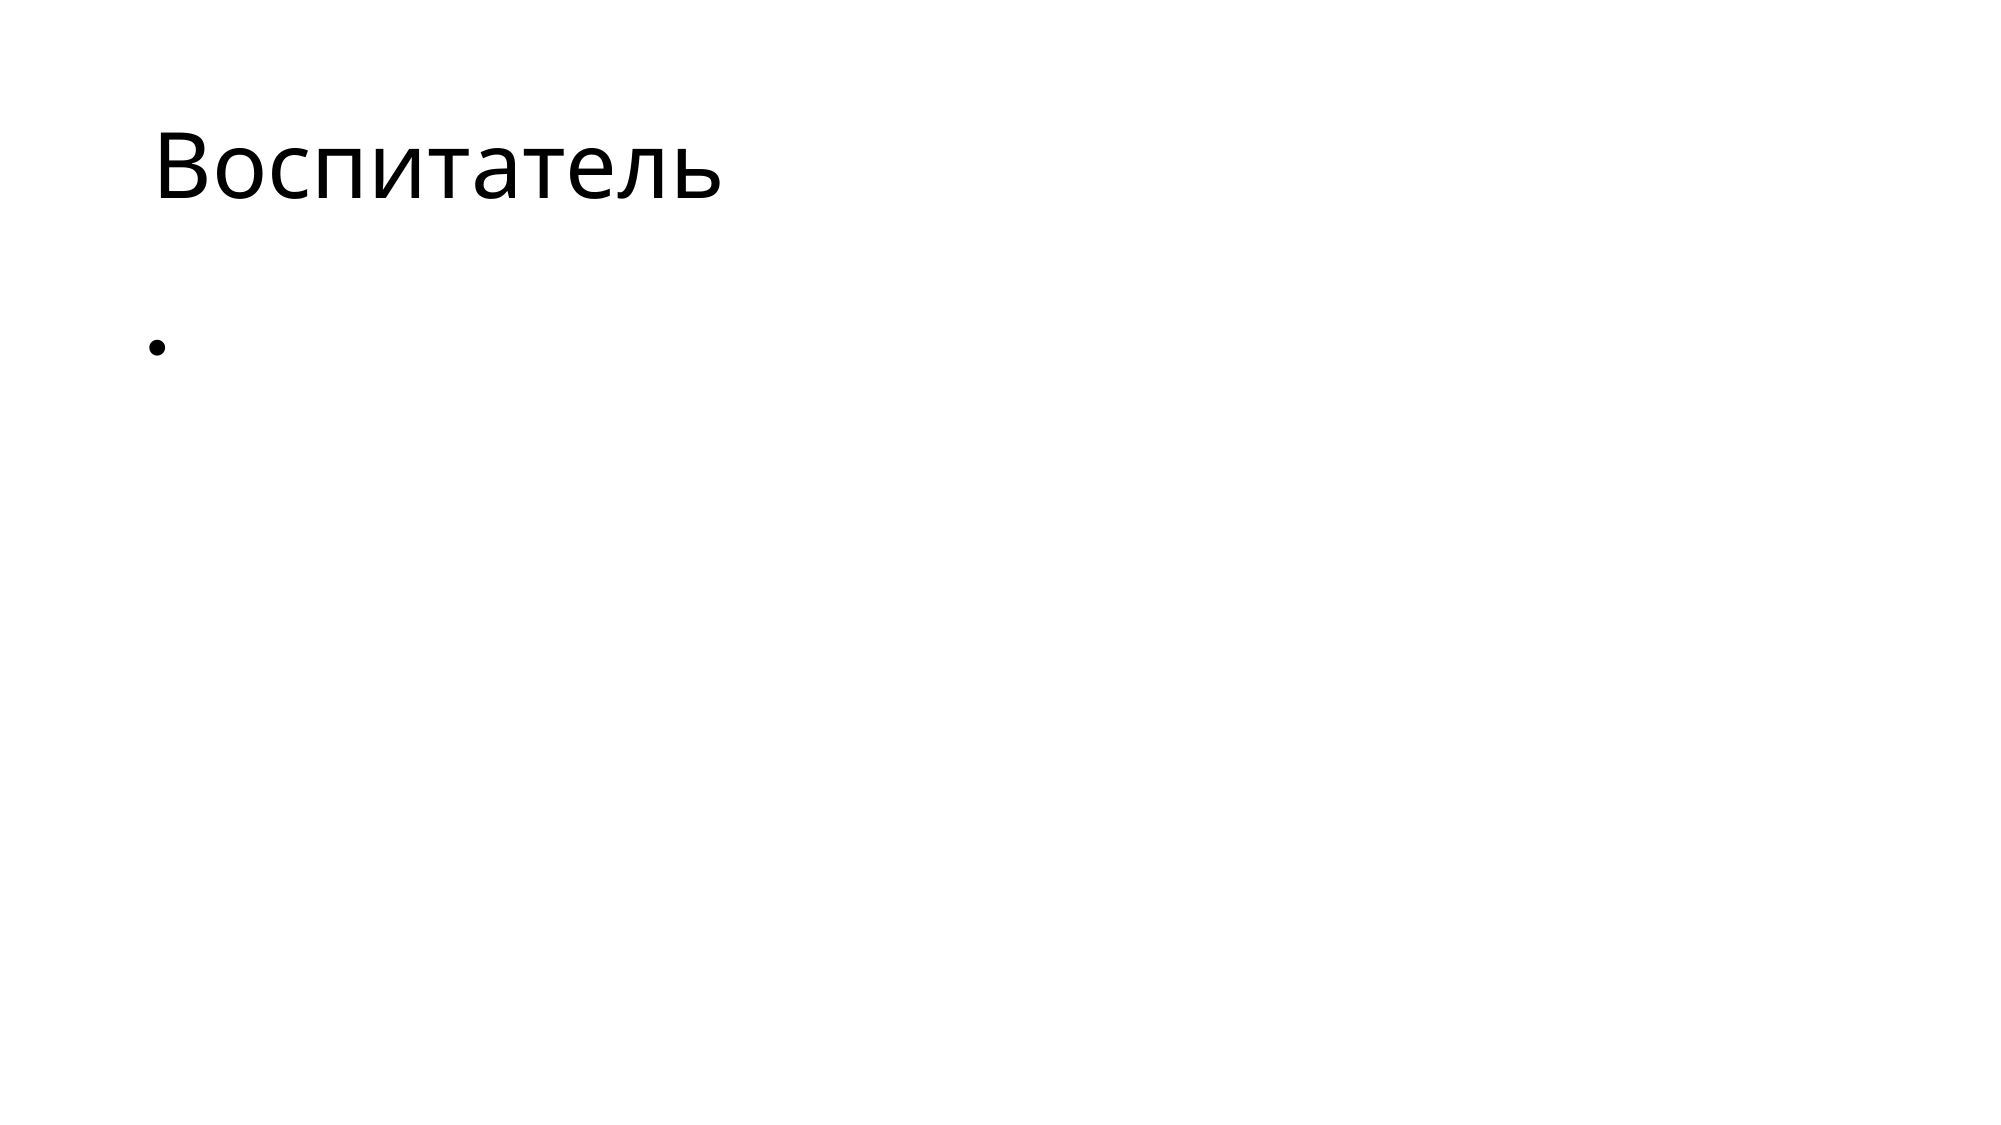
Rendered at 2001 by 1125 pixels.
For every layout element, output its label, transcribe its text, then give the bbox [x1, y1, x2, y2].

list Человек, научившийся работать с 30 детьми, и разучившийся… Воспитатель – человек, который балансирует между профессиональным заболеванием и …. Воспитатель – человек, который вынужден часто «выходить» из себя и … Человек, который делает все вместо… Человек, который недолюбливает…. [132, 311, 1858, 1026]
title Воспитатель [137, 59, 1863, 278]
